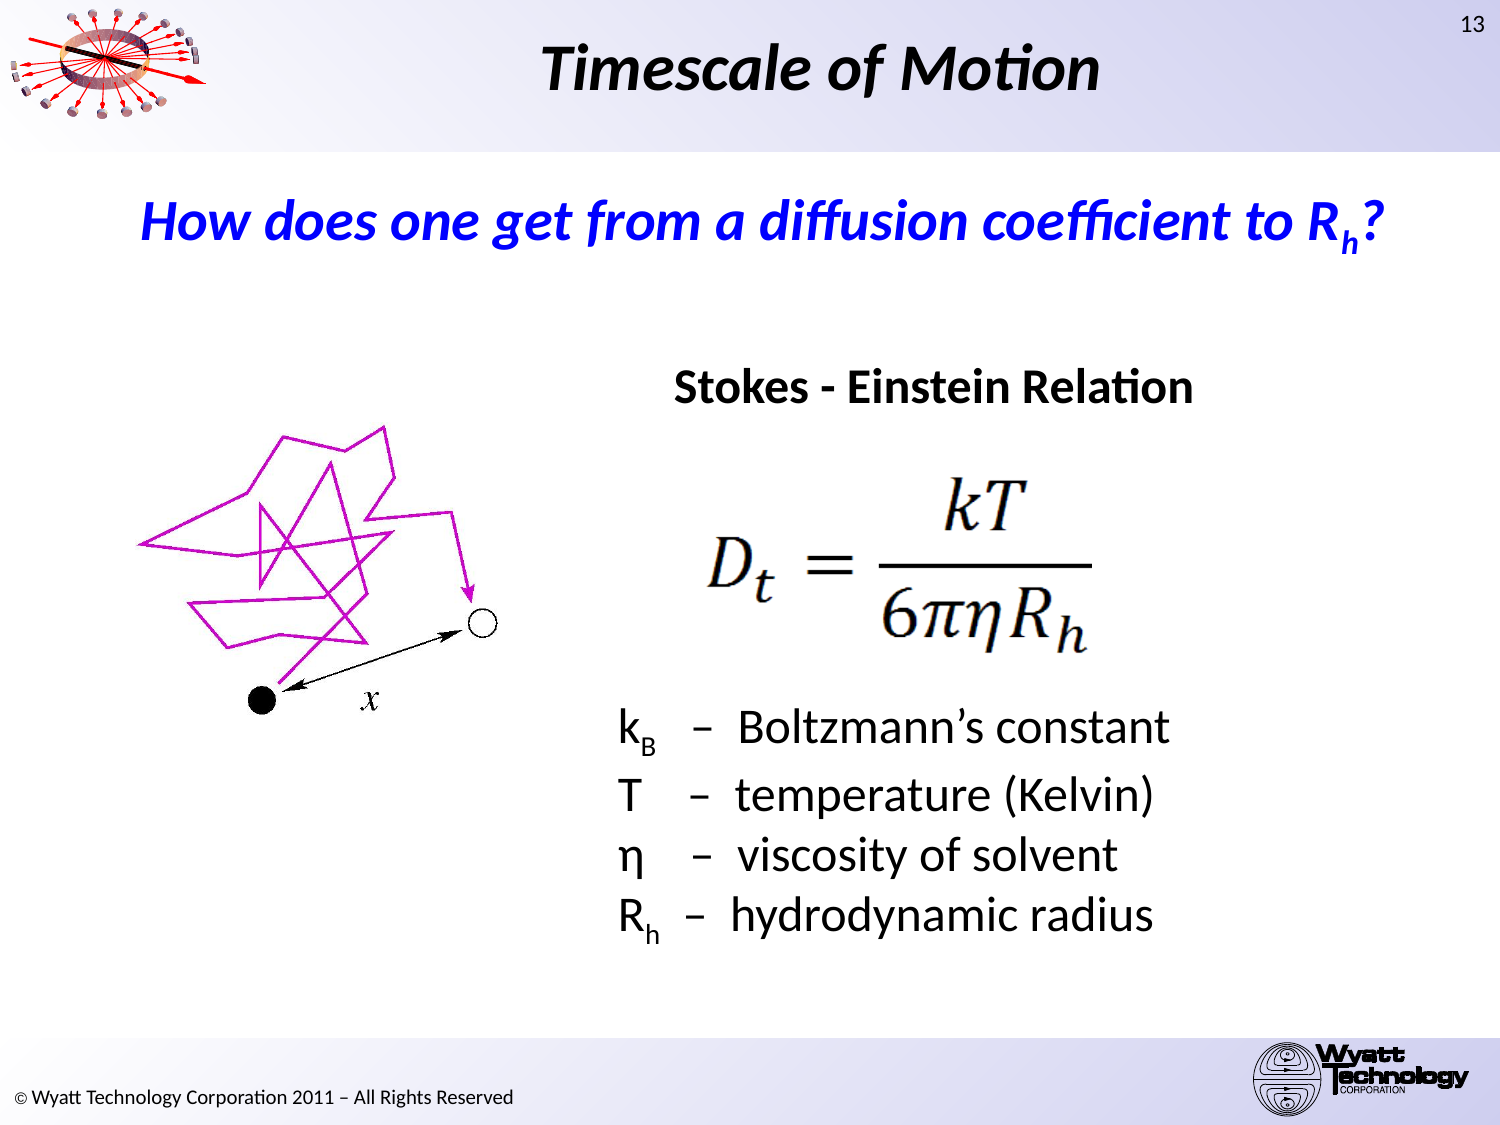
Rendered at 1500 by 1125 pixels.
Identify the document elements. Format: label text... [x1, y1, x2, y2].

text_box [135, 346, 1354, 944]
text_box How does one get from a diffusion coefficient to Rh? [125, 174, 1401, 270]
title Timescale of Motion [217, 16, 1424, 112]
